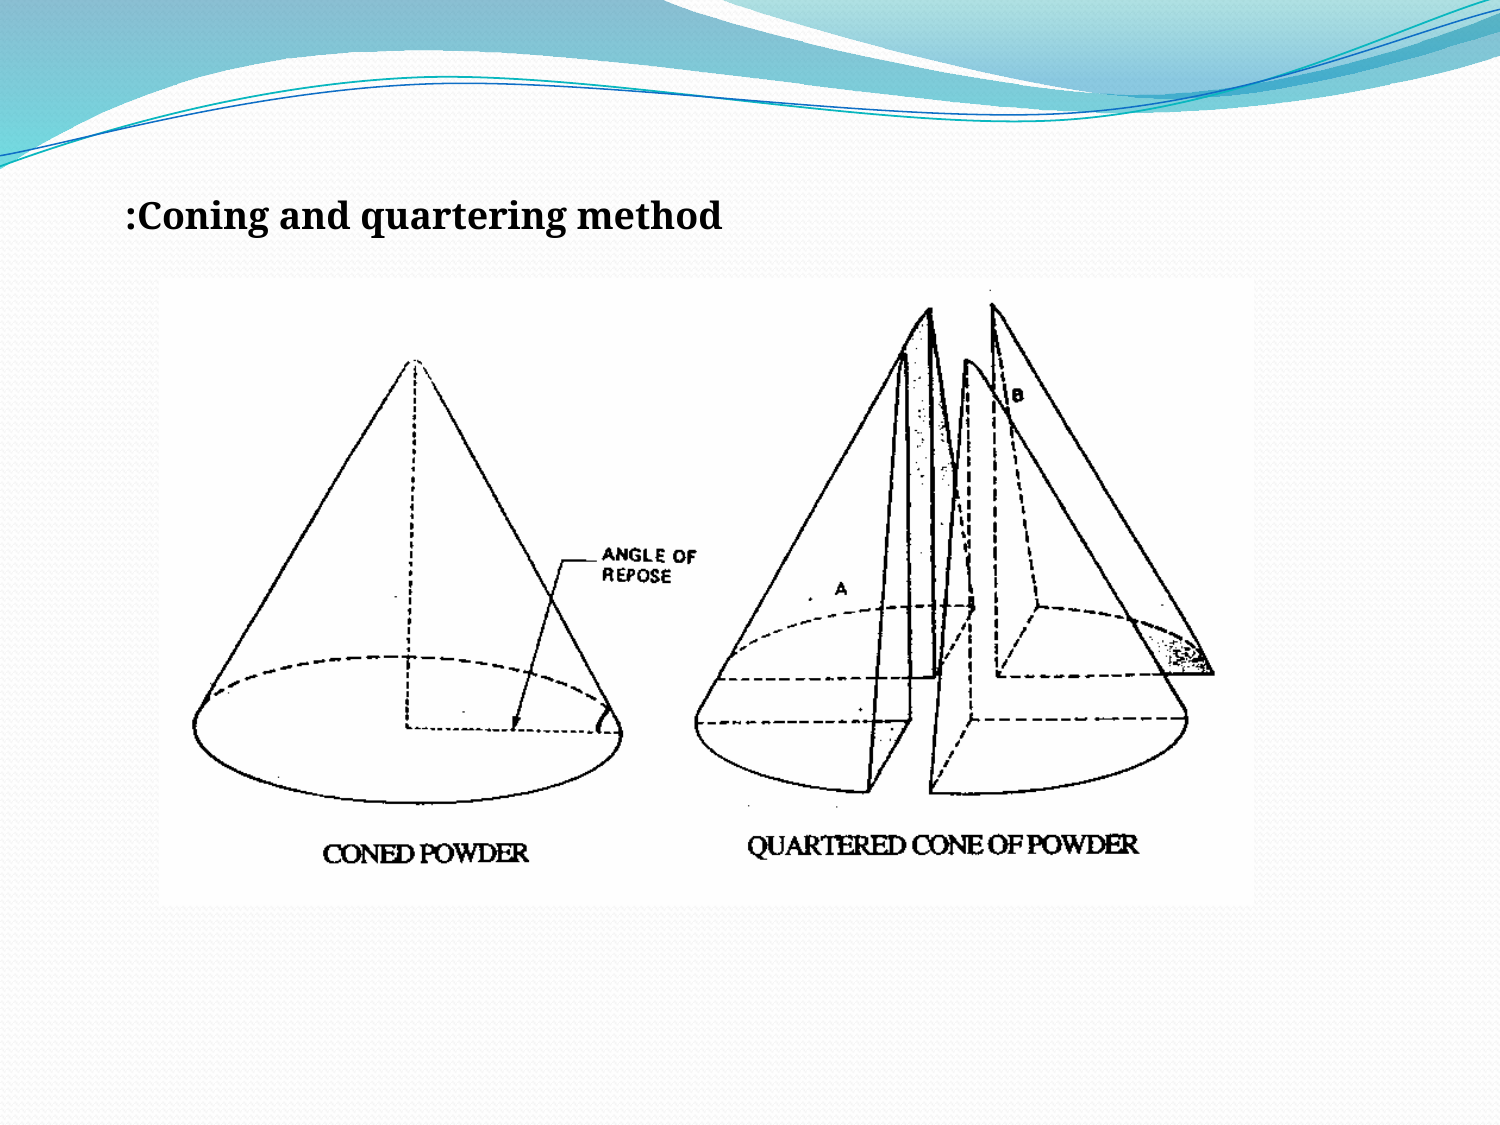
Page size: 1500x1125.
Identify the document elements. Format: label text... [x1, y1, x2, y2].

picture [159, 278, 1254, 906]
text_box Coning and quartering method: [100, 184, 998, 290]
